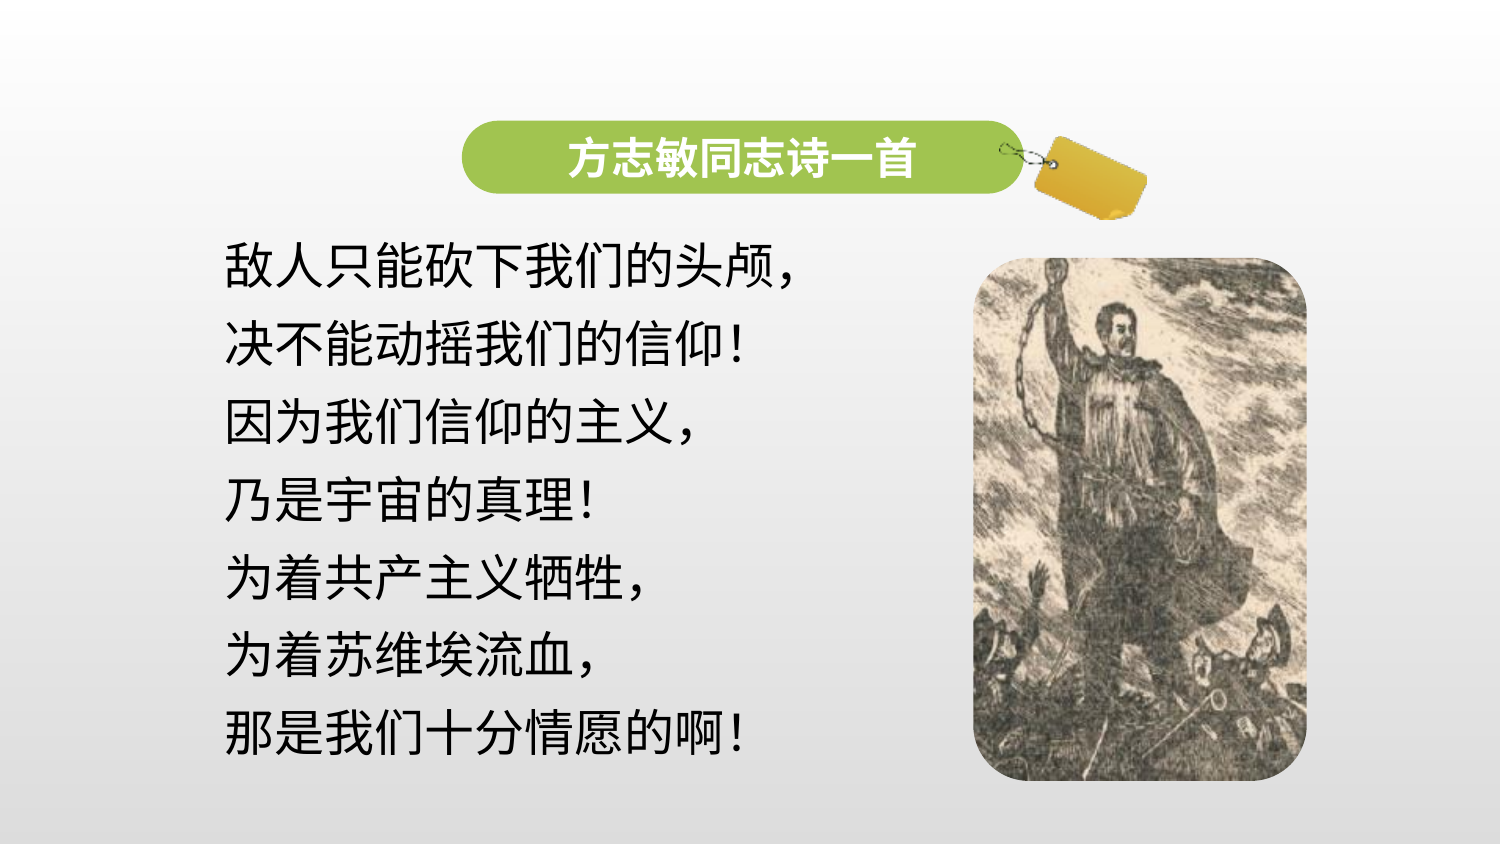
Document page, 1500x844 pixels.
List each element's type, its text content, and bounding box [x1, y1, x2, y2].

text_box 方志敏同志诗一首 [460, 119, 1019, 195]
picture [973, 257, 1307, 781]
picture [999, 136, 1147, 220]
text_box 敌人只能砍下我们的头颅， 决不能动摇我们的信仰！ 因为我们信仰的主义， 乃是宇宙的真理！ 为着共产主义牺牲， 为着苏维埃流血， 那是我们十分情愿的啊！ [213, 150, 1390, 768]
